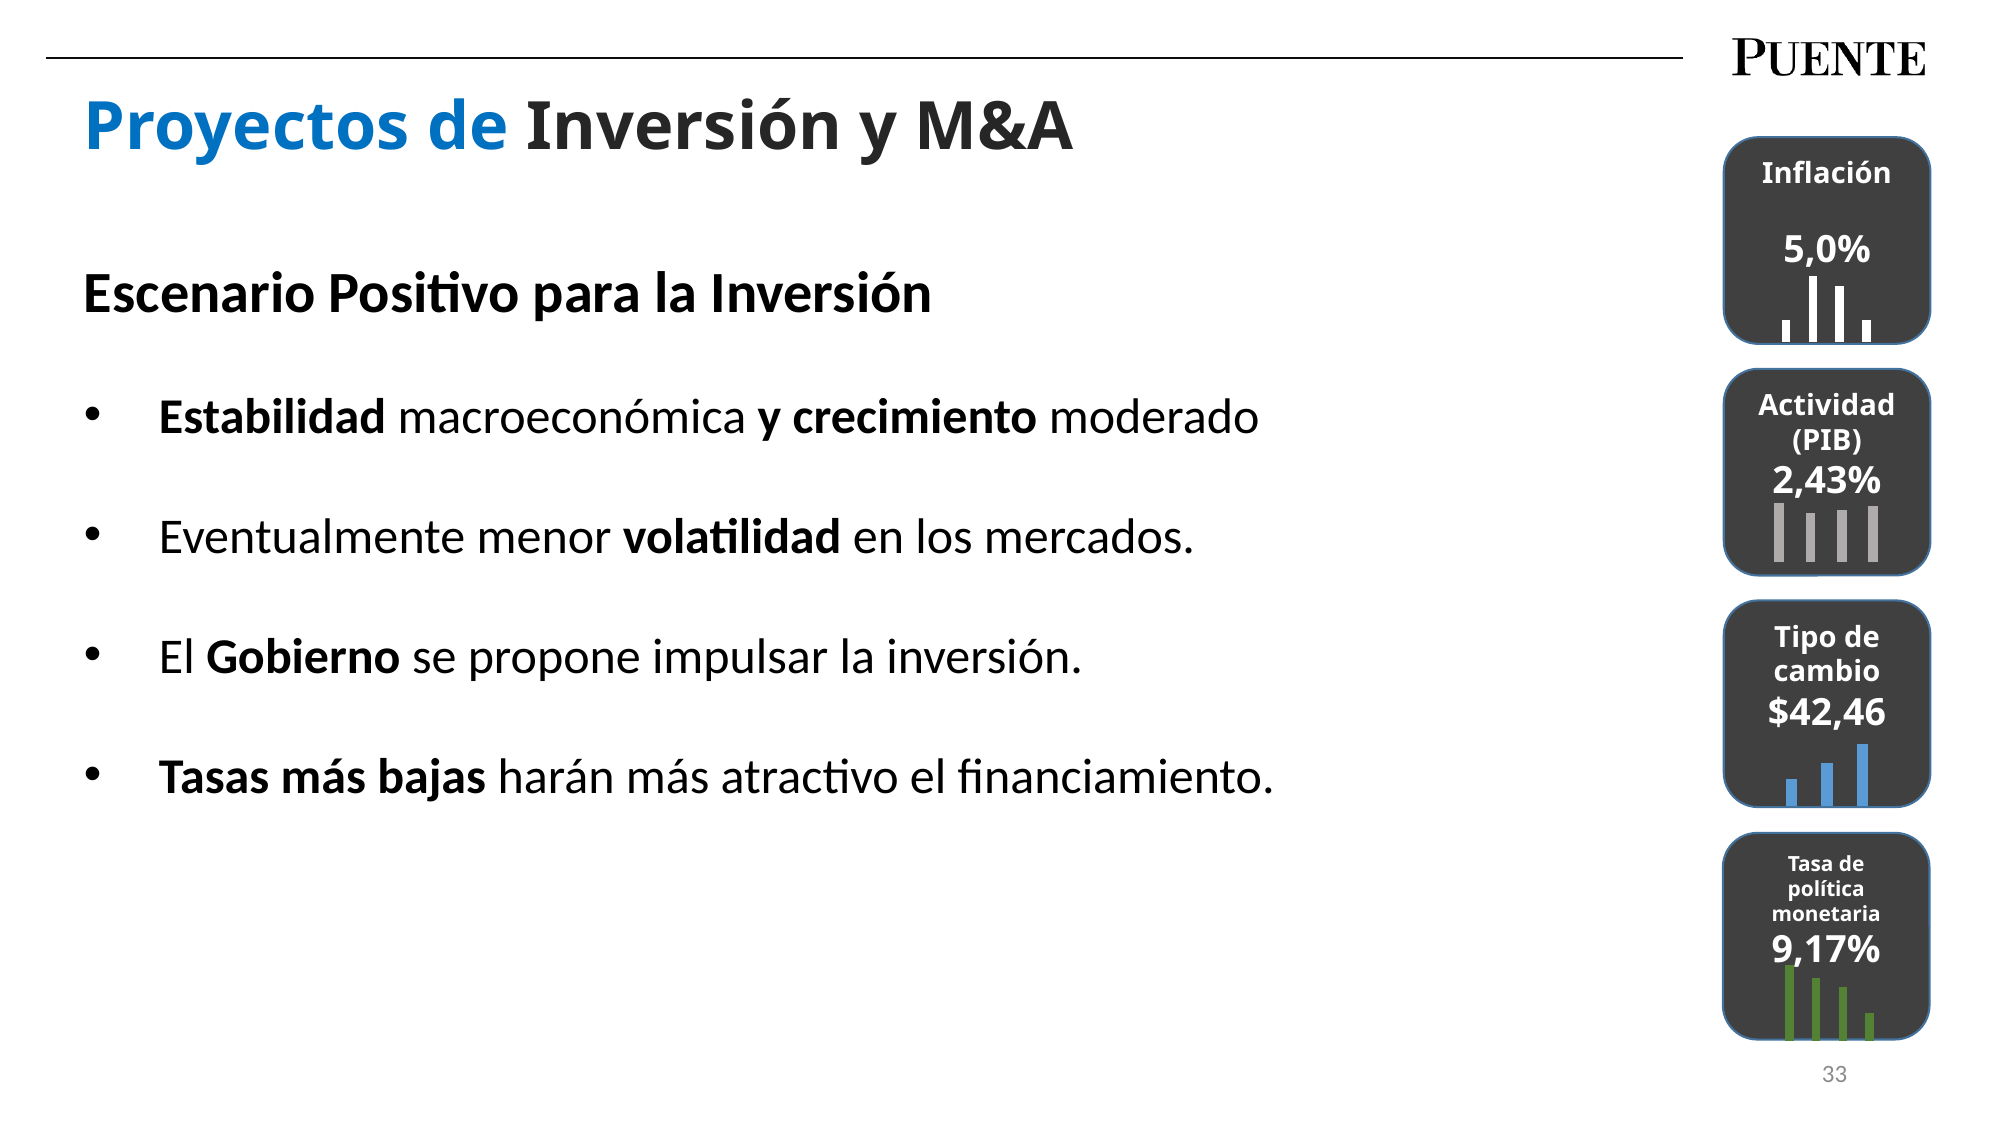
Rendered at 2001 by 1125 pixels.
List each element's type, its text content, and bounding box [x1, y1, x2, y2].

text_box Escenario Positivo para la Inversión Estabilidad macroeconómica y crecimiento moderado Eventualmente menor volatilidad en los mercados. El Gobierno se propone impulsar la inversión. Tasas más bajas harán más atractivo el financiamiento. [83, 182, 1561, 804]
picture [1722, 29, 1937, 87]
text_box Actividad (PIB) 2,43% [1722, 367, 1932, 577]
text_box Proyectos de Inversión y M&A [83, 80, 1900, 163]
slide_number 33 [1412, 1042, 1863, 1103]
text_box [1723, 137, 1931, 344]
chart [1760, 499, 1892, 576]
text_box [1722, 832, 1930, 1043]
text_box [1723, 600, 1931, 808]
